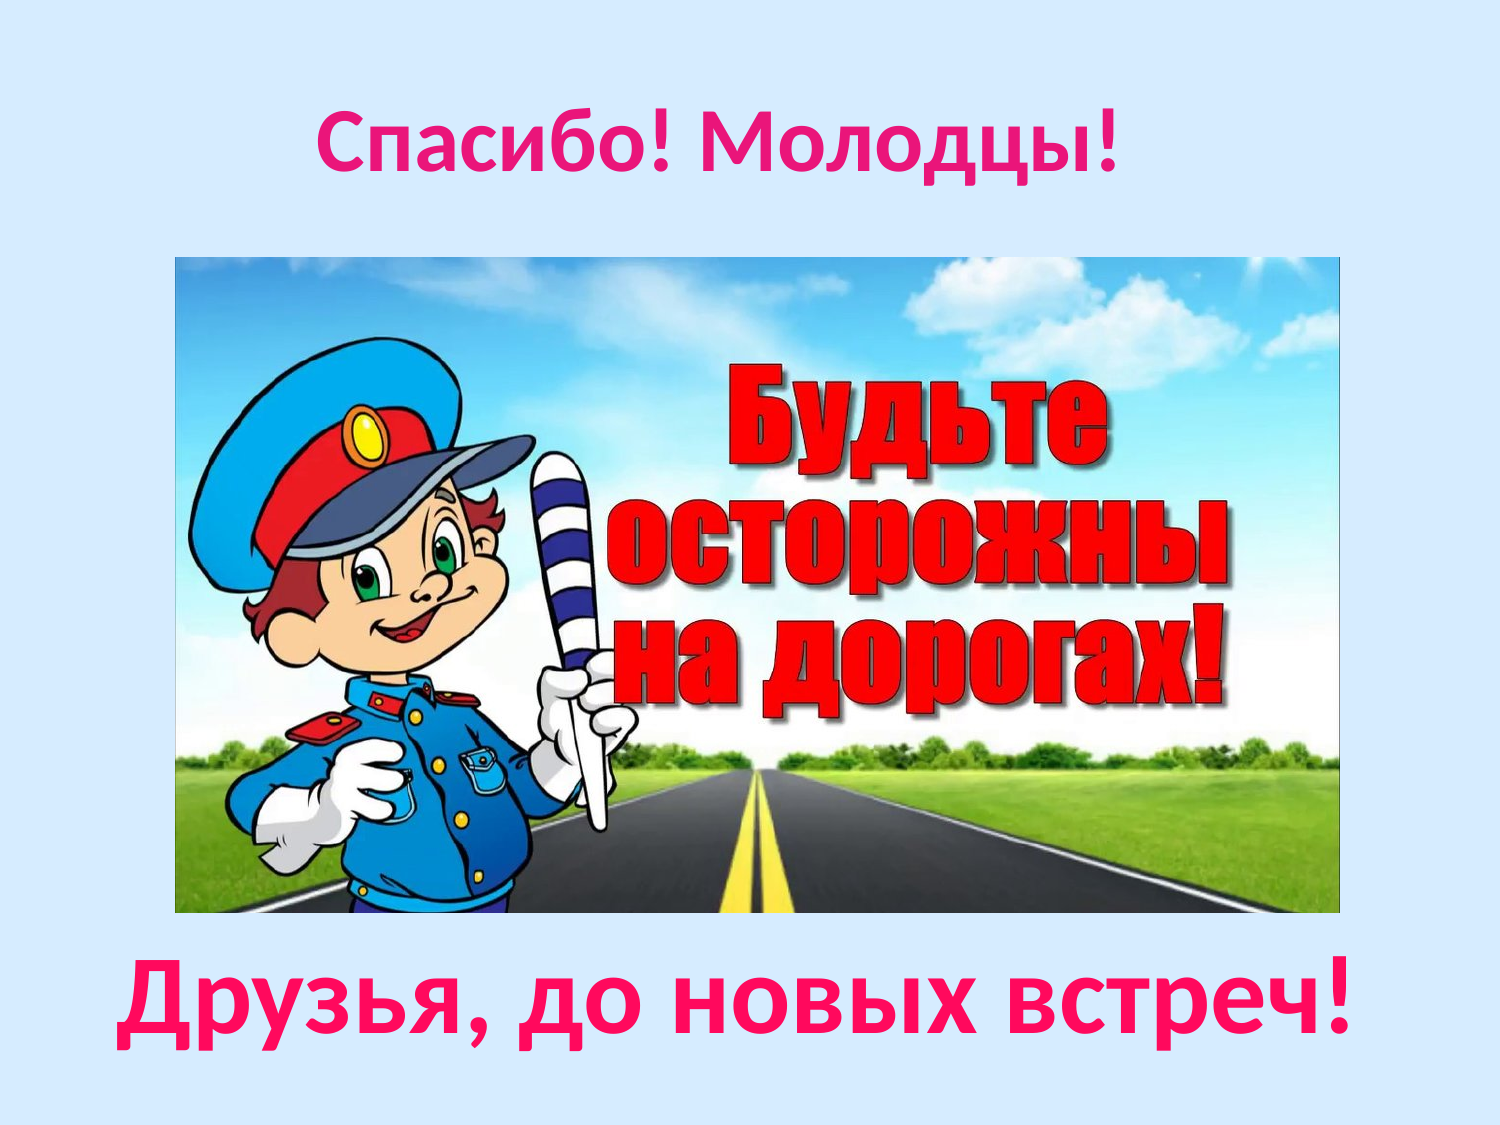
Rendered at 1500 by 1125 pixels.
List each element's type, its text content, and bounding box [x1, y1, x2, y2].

title Спасибо! Молодцы! [187, 58, 1254, 211]
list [175, 257, 1340, 913]
text_box Друзья, до новых встреч! [70, 913, 1407, 1064]
